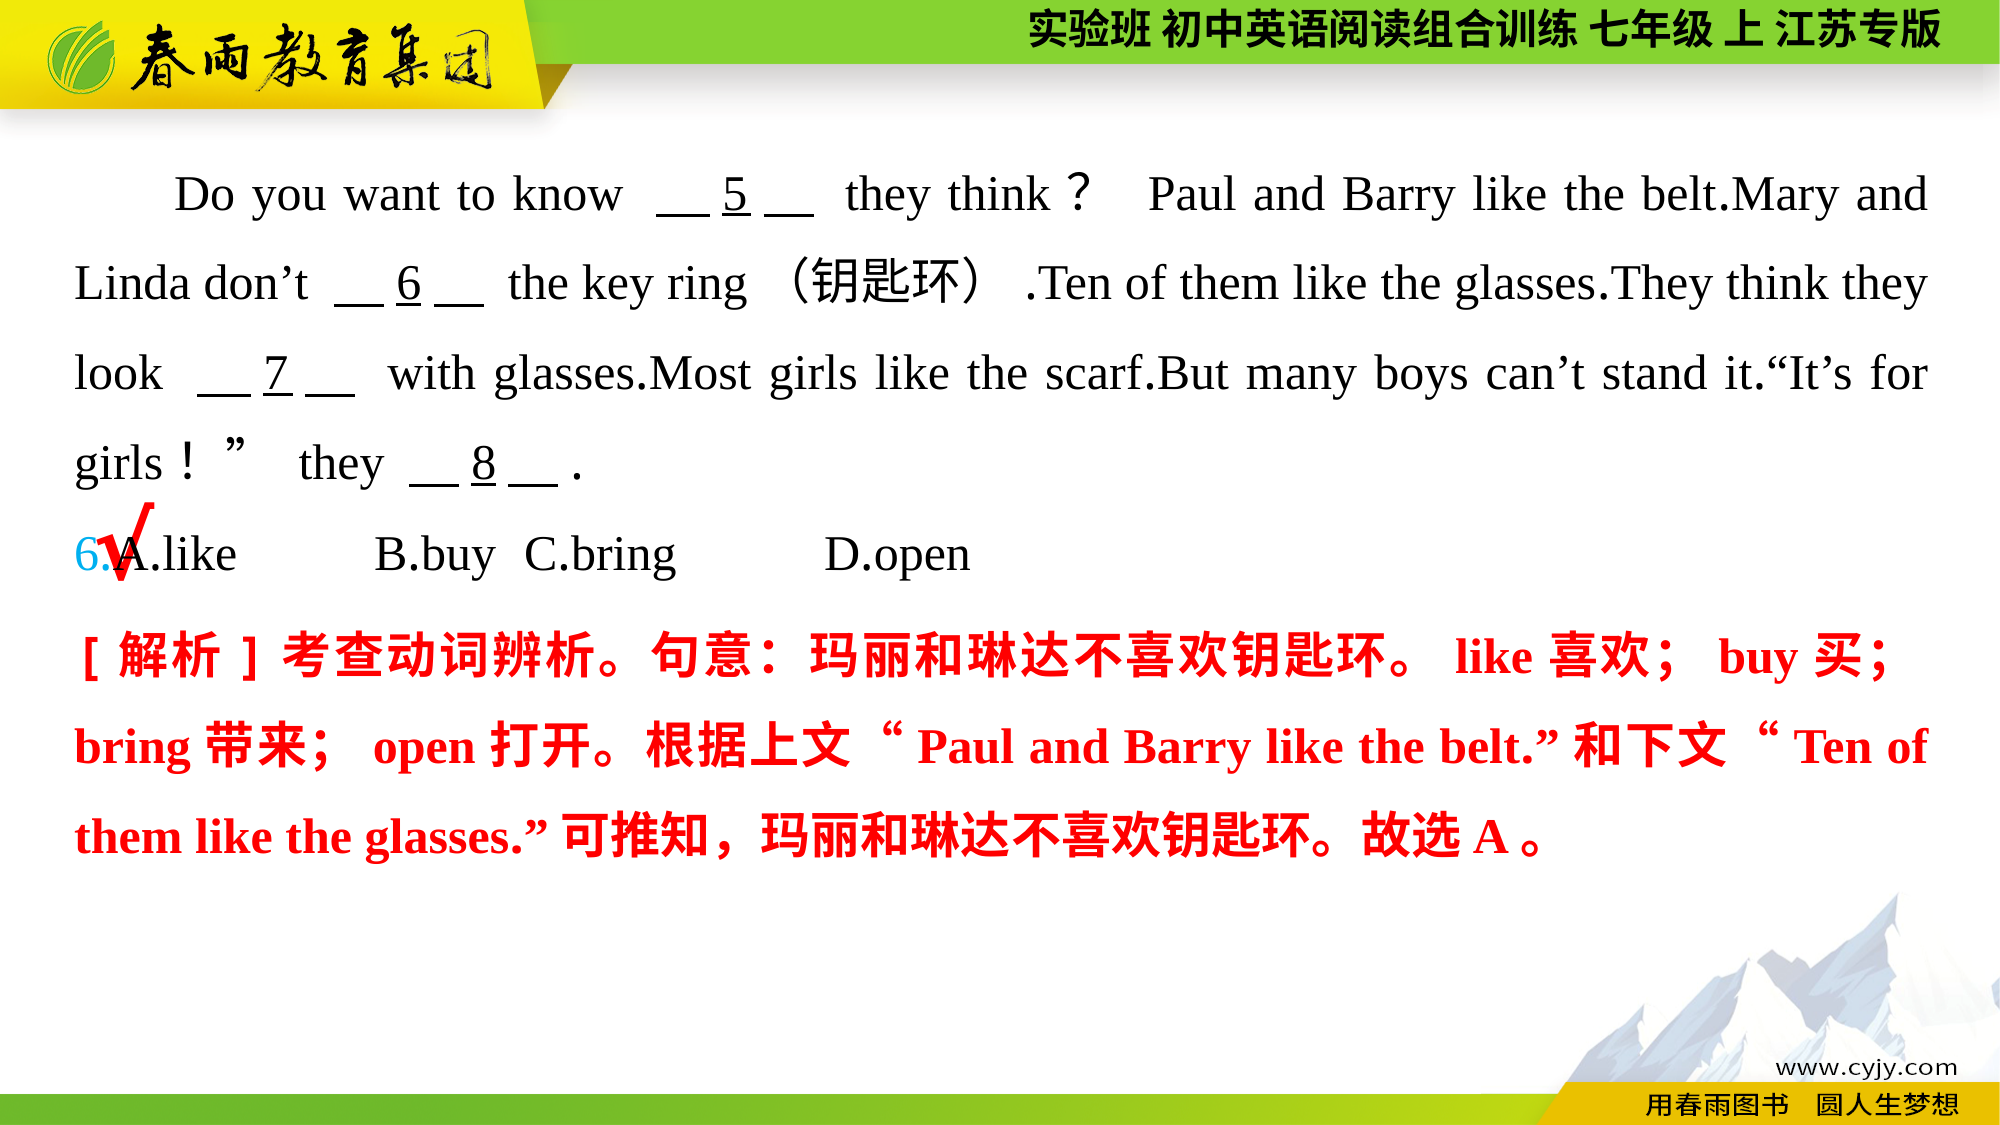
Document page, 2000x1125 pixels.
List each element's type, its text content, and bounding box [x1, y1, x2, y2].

text_box [解析]考查动词辨析。句意：玛丽和琳达不喜欢钥匙环。like喜欢；buy买；bring带来；open打开。根据上文“Paul and Barry like the belt.”和下文“Ten of them like the glasses.”可推知，玛丽和琳达不喜欢钥匙环。故选A。 [59, 586, 1944, 872]
picture [0, 0, 2000, 1125]
list Do you want to know 5 they think？ Paul and Barry like the belt.Mary and Linda don’t 6 the key ring（钥匙环）.Ten of them like the glasses.They think they look 7 with glasses.Most girls like the scarf.But many boys can’t stand it.“It’s for girls！” they 8 . 6.A.like B.buy C.bring D.open [59, 122, 1944, 586]
